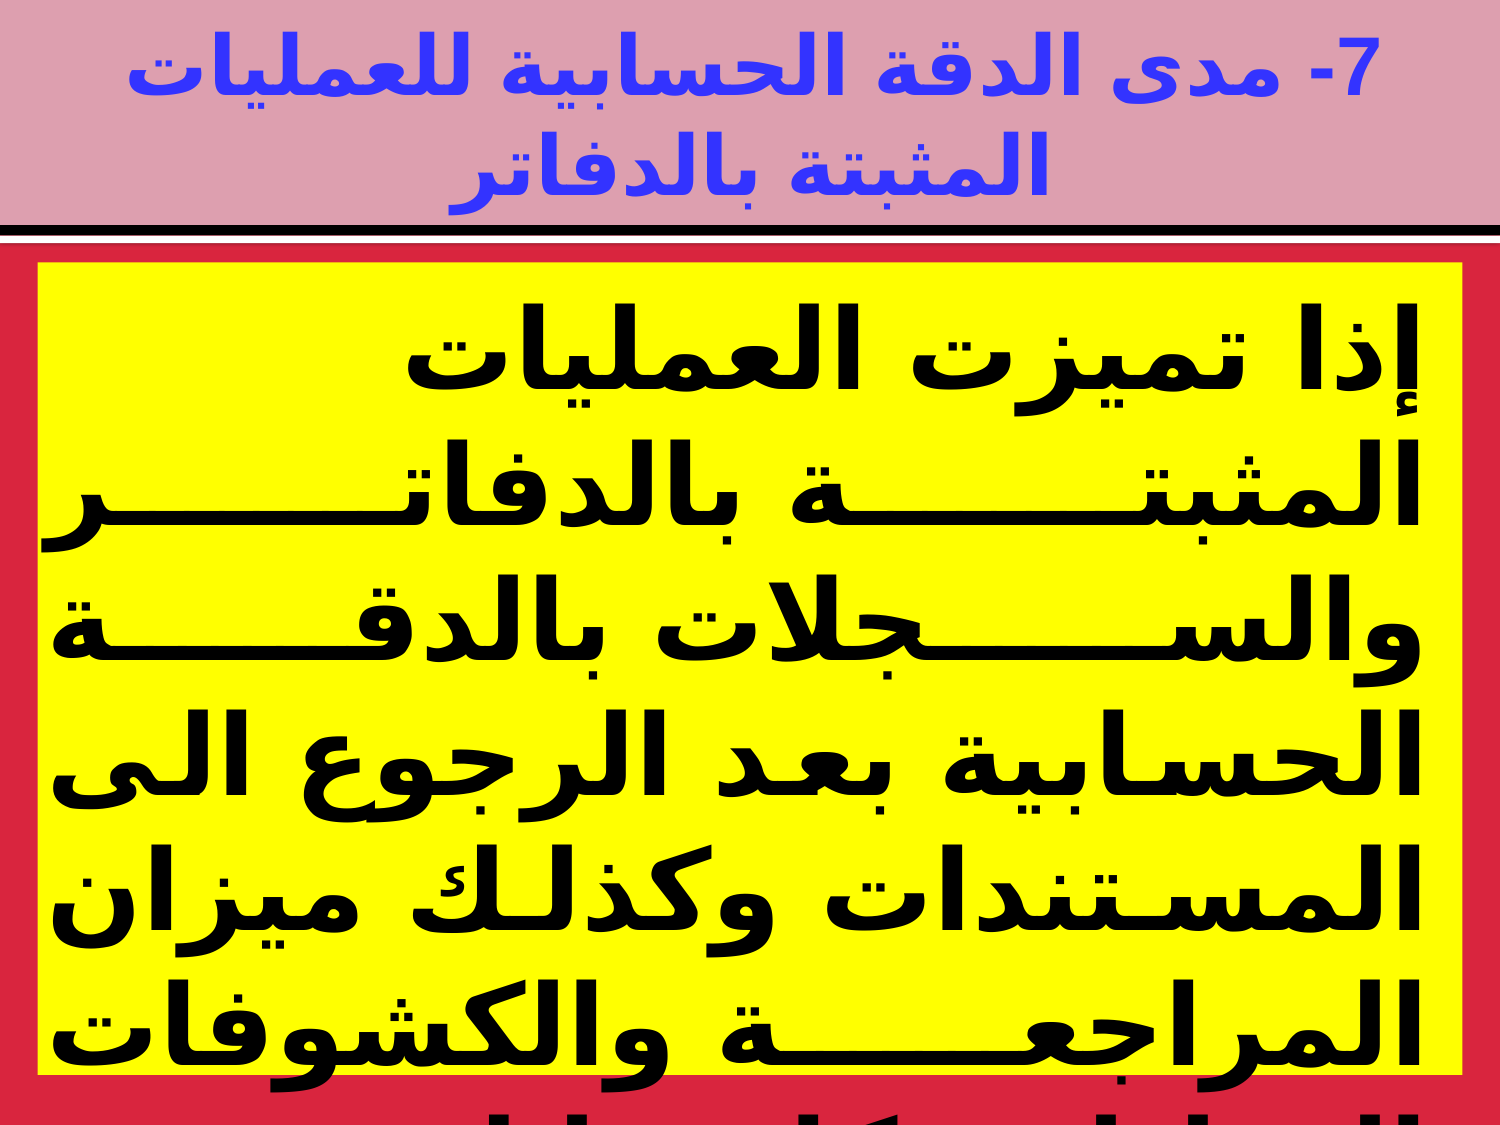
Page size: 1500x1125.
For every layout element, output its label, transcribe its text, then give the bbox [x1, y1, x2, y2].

title 7- مدى الدقة الحسابية للعمليات المثبتة بالدفاتر [0, 0, 1500, 225]
list إذا تميزت العمليات المثبتة بالدفاتر والسجلات بالدقة الحسابية بعد الرجوع الى المستندات وكذلك ميزان المراجعة والكشوفات التحليلية كان ذلك قرينة على صحة وسلامة الحسابات محل المراجعة . [37, 262, 1463, 1075]
